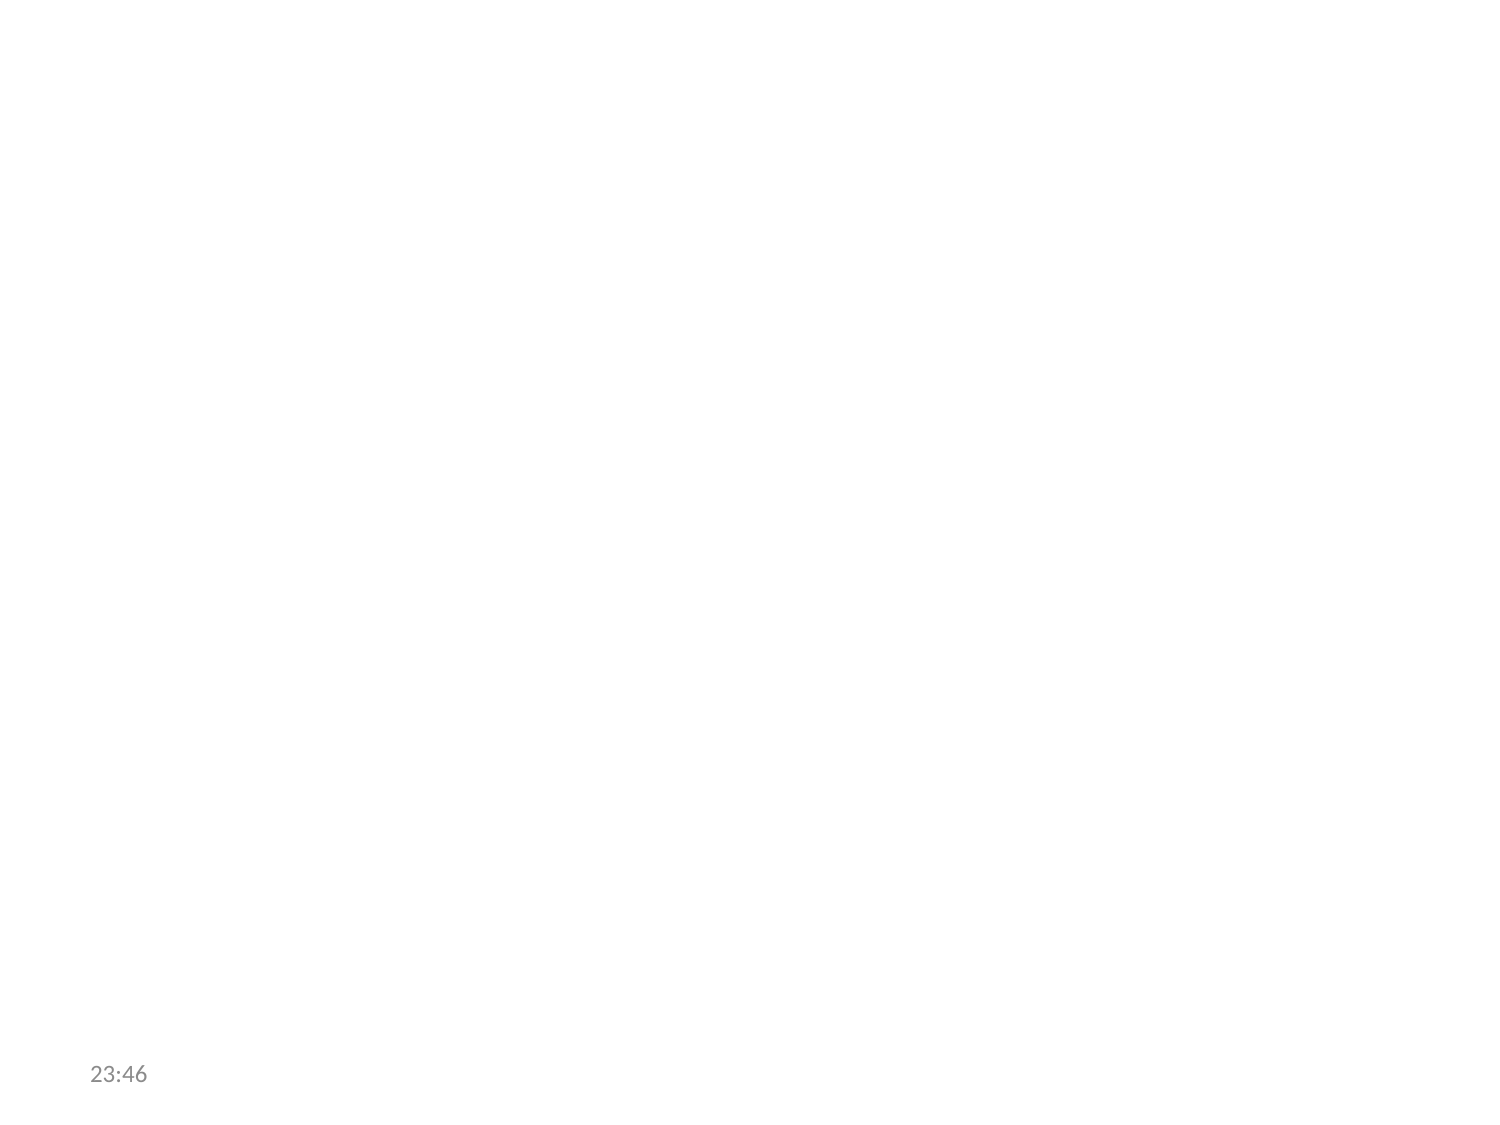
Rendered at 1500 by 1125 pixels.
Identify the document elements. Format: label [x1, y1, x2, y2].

slide_number [75, 1042, 425, 1103]
